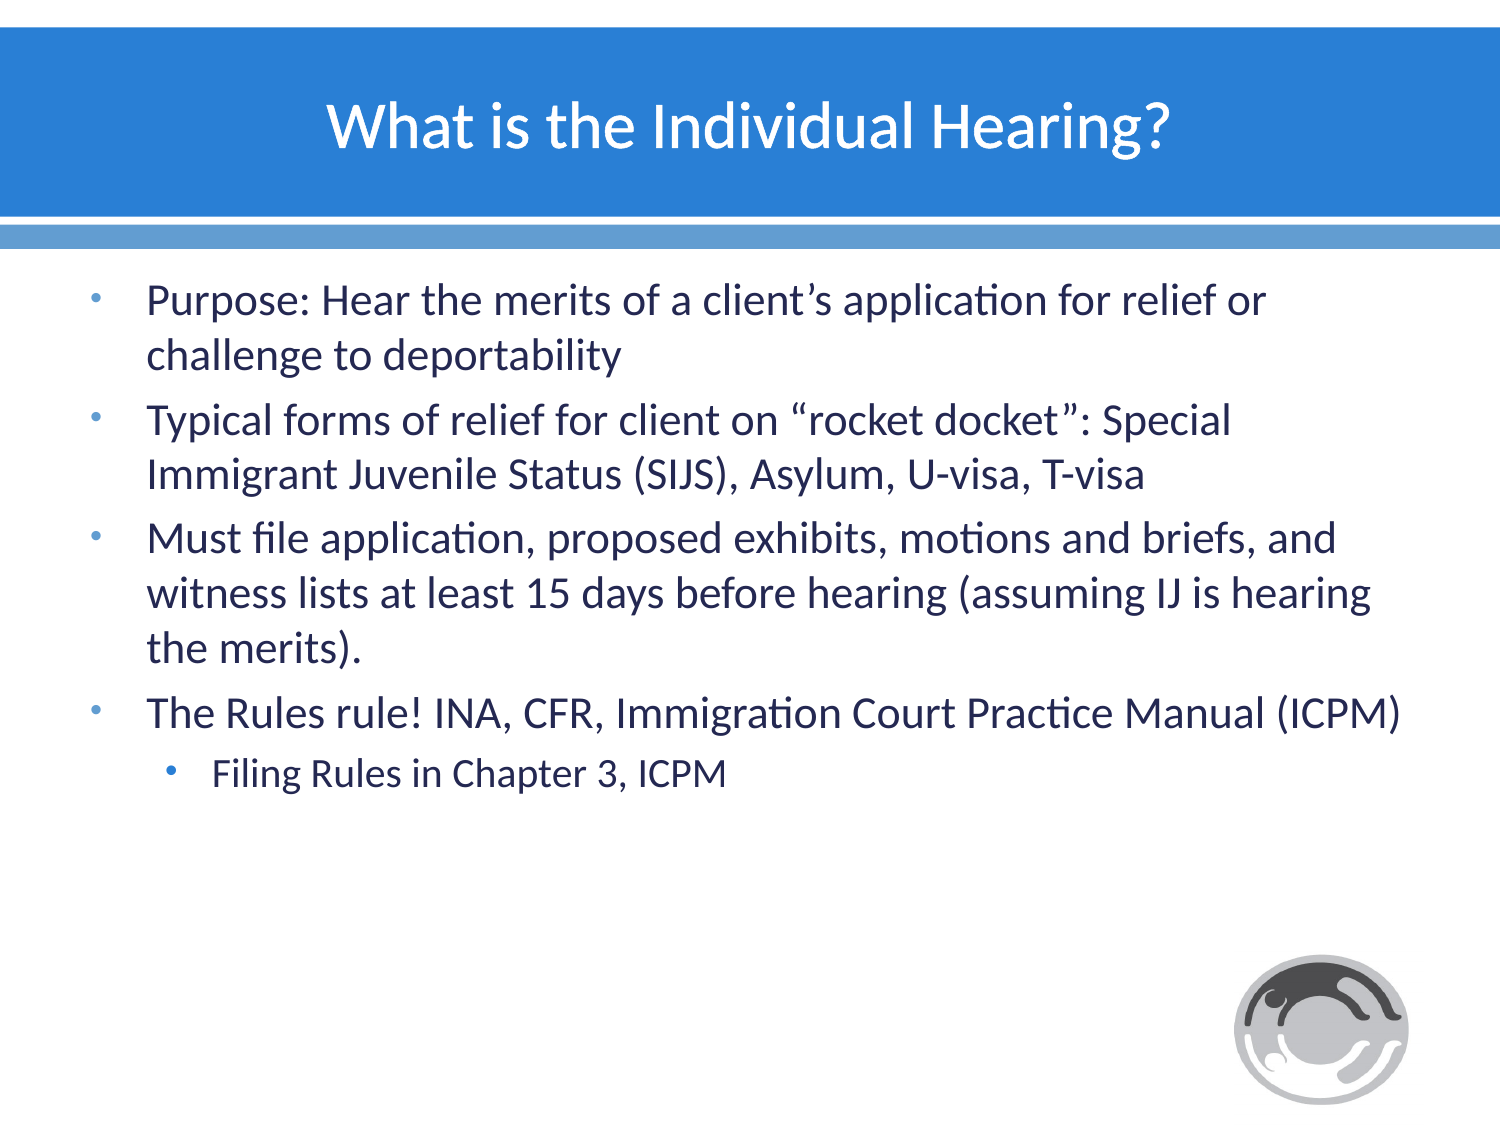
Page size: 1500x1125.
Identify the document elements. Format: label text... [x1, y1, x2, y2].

title What is the Individual Hearing? [75, 29, 1425, 213]
picture [1234, 1005, 1424, 1125]
list Purpose: Hear the merits of a client’s application for relief or challenge to deportability Typical forms of relief for client on “rocket docket”: Special Immigrant Juvenile Status (SIJS), Asylum, U-visa, T-visa Must file application, proposed exhibits, motions and briefs, and witness lists at least 15 days before hearing (assuming IJ is hearing the merits). The Rules rule! INA, CFR, Immigration Court Practice Manual (ICPM) Filing Rules in Chapter 3, ICPM [75, 262, 1425, 1005]
